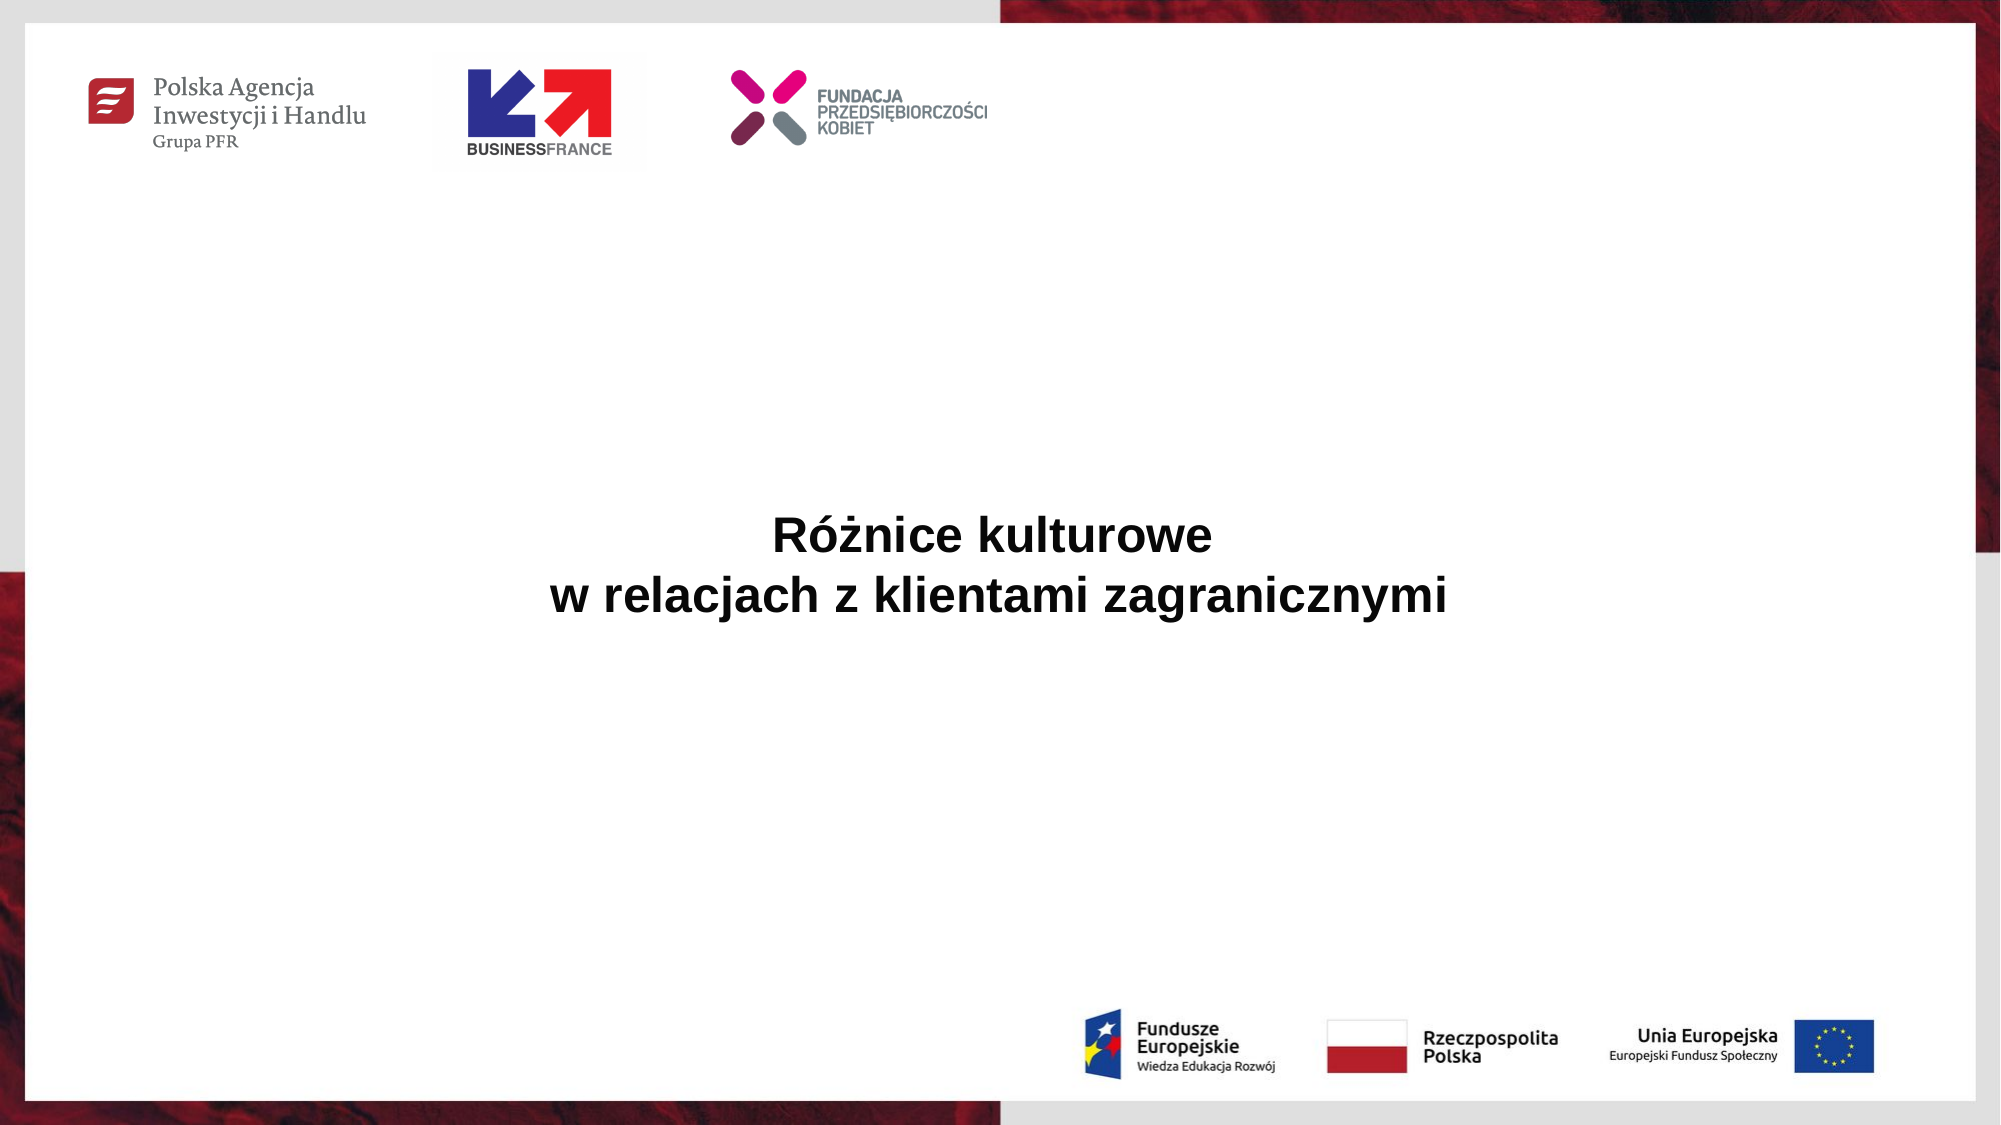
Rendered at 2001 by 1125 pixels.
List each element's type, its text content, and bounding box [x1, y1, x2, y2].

text_box Różnice kulturowe w relacjach z klientami zagranicznymi [263, 498, 1737, 627]
picture [0, 0, 2001, 1125]
